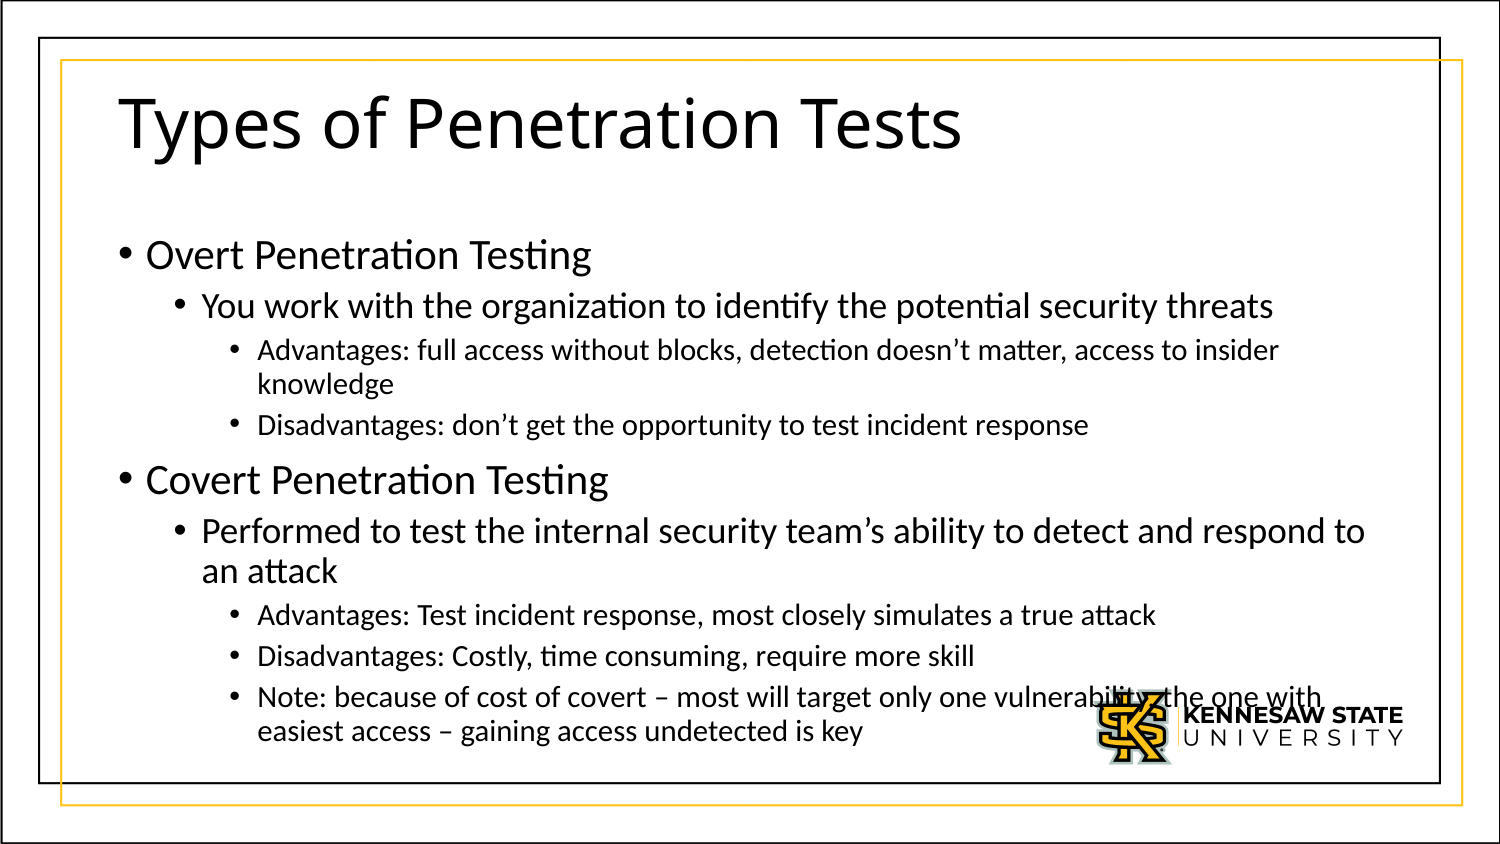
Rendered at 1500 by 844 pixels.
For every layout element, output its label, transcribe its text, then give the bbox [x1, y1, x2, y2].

title Types of Penetration Tests [103, 44, 1397, 208]
picture [0, 0, 1500, 844]
list Overt Penetration Testing You work with the organization to identify the potential security threats Advantages: full access without blocks, detection doesn’t matter, access to insider knowledge Disadvantages: don’t get the opportunity to test incident response Covert Penetration Testing Performed to test the internal security team’s ability to detect and respond to an attack Advantages: Test incident response, most closely simulates a true attack Disadvantages: Costly, time consuming, require more skill Note: because of cost of covert – most will target only one vulnerability, the one with easiest access – gaining access undetected is key [103, 224, 1397, 760]
